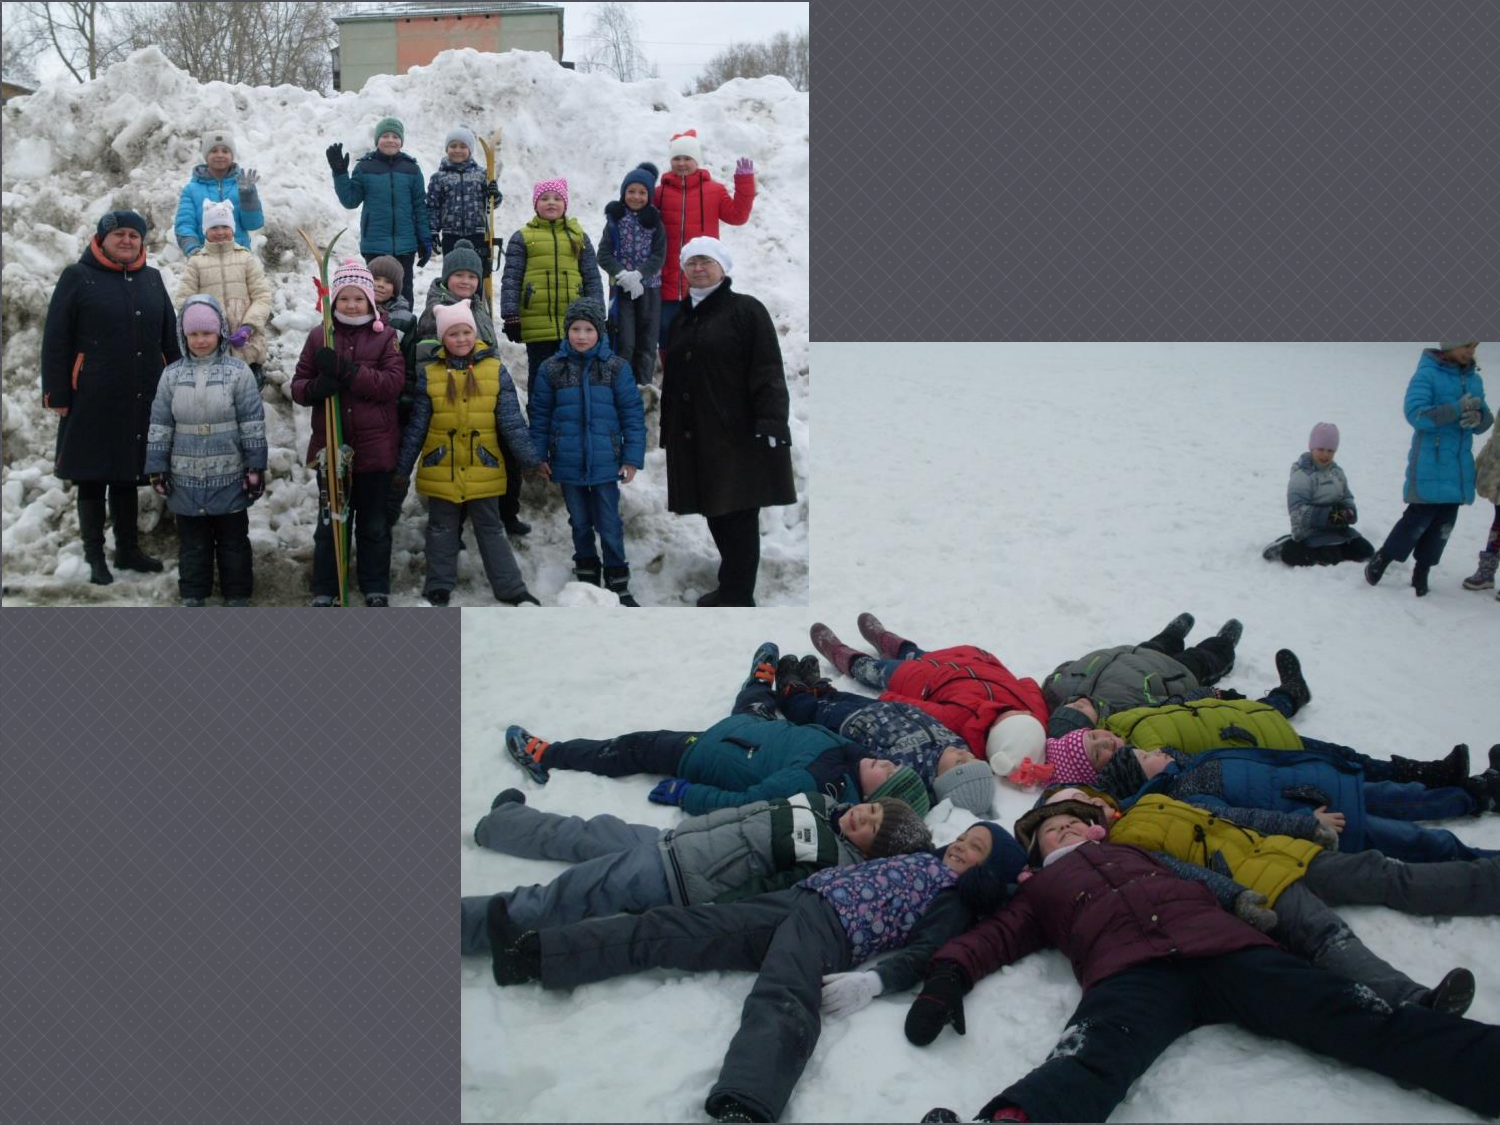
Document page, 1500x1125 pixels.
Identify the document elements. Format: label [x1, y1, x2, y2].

list [2, 1, 810, 608]
picture [461, 342, 1500, 1123]
